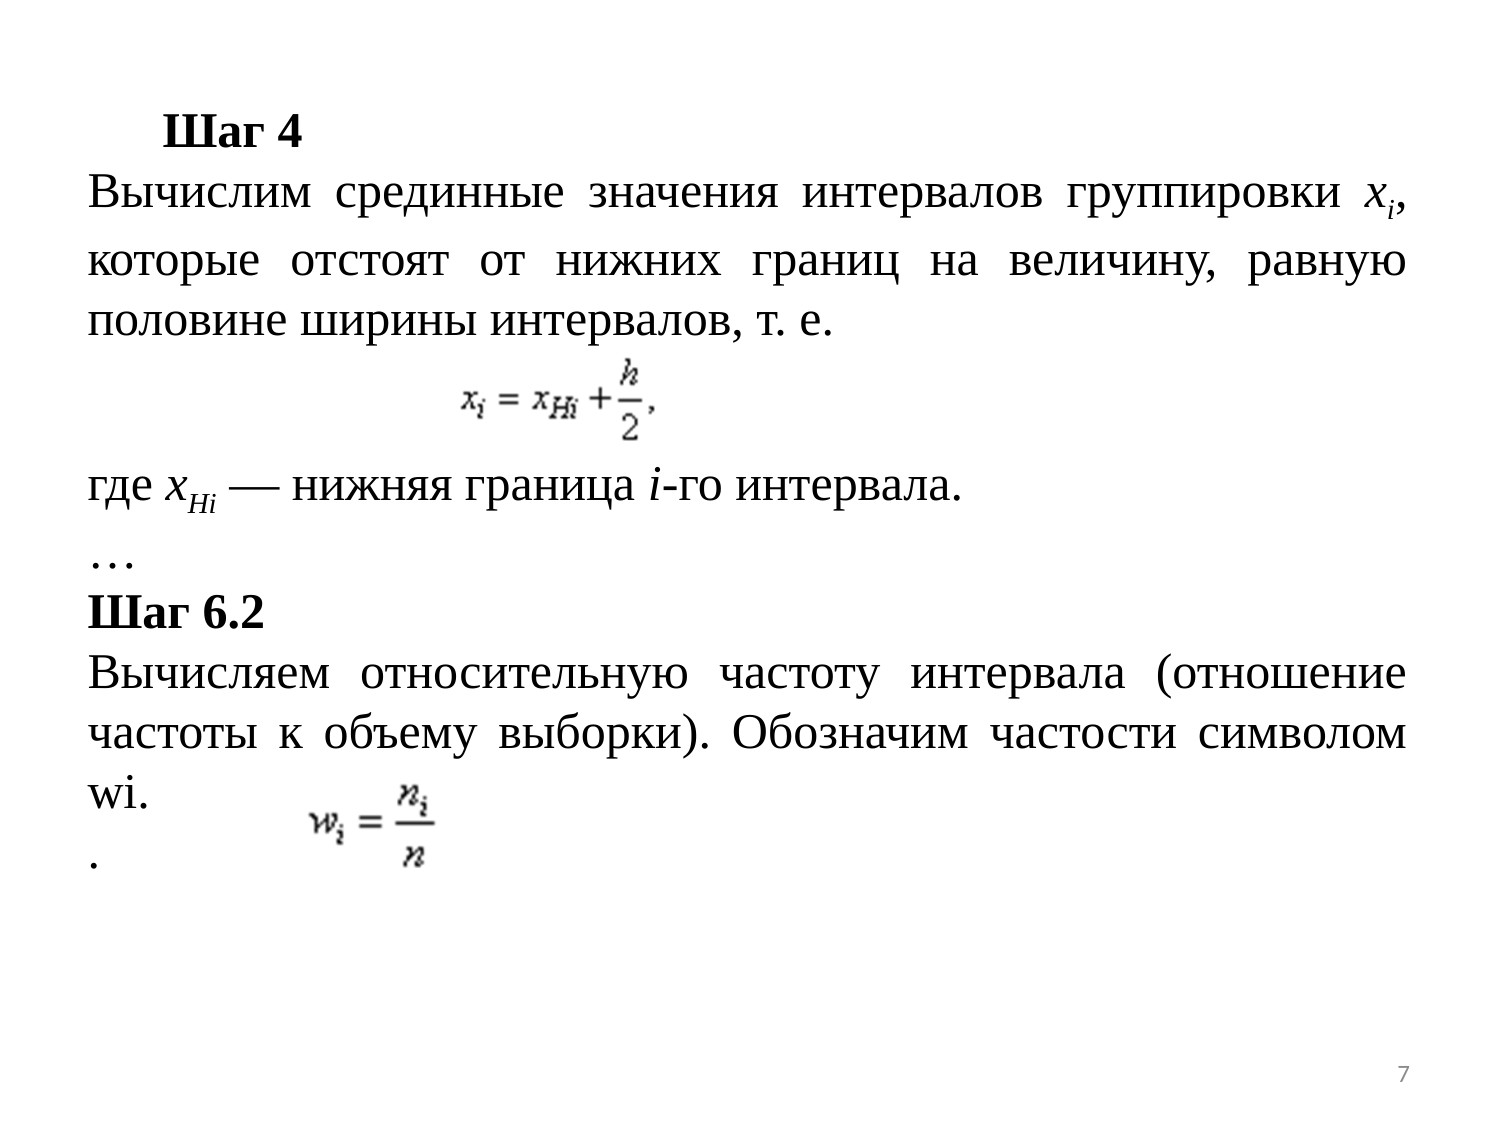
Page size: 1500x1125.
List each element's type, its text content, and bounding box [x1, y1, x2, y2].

list Шаг 4 Вычислим срединные значения интервалов группировки xi, которые отстоят от нижних границ на величину, равную половине ширины интервалов, т. е. где хHi — нижняя граница i-го интервала. … Шаг 6.2 Вычисляем относительную частоту интервала (отношение частоты к объему выборки). Обозначим частости символом wi. . [72, 90, 1423, 976]
slide_number 7 [1074, 1042, 1425, 1103]
picture [300, 763, 444, 878]
picture [454, 349, 661, 448]
